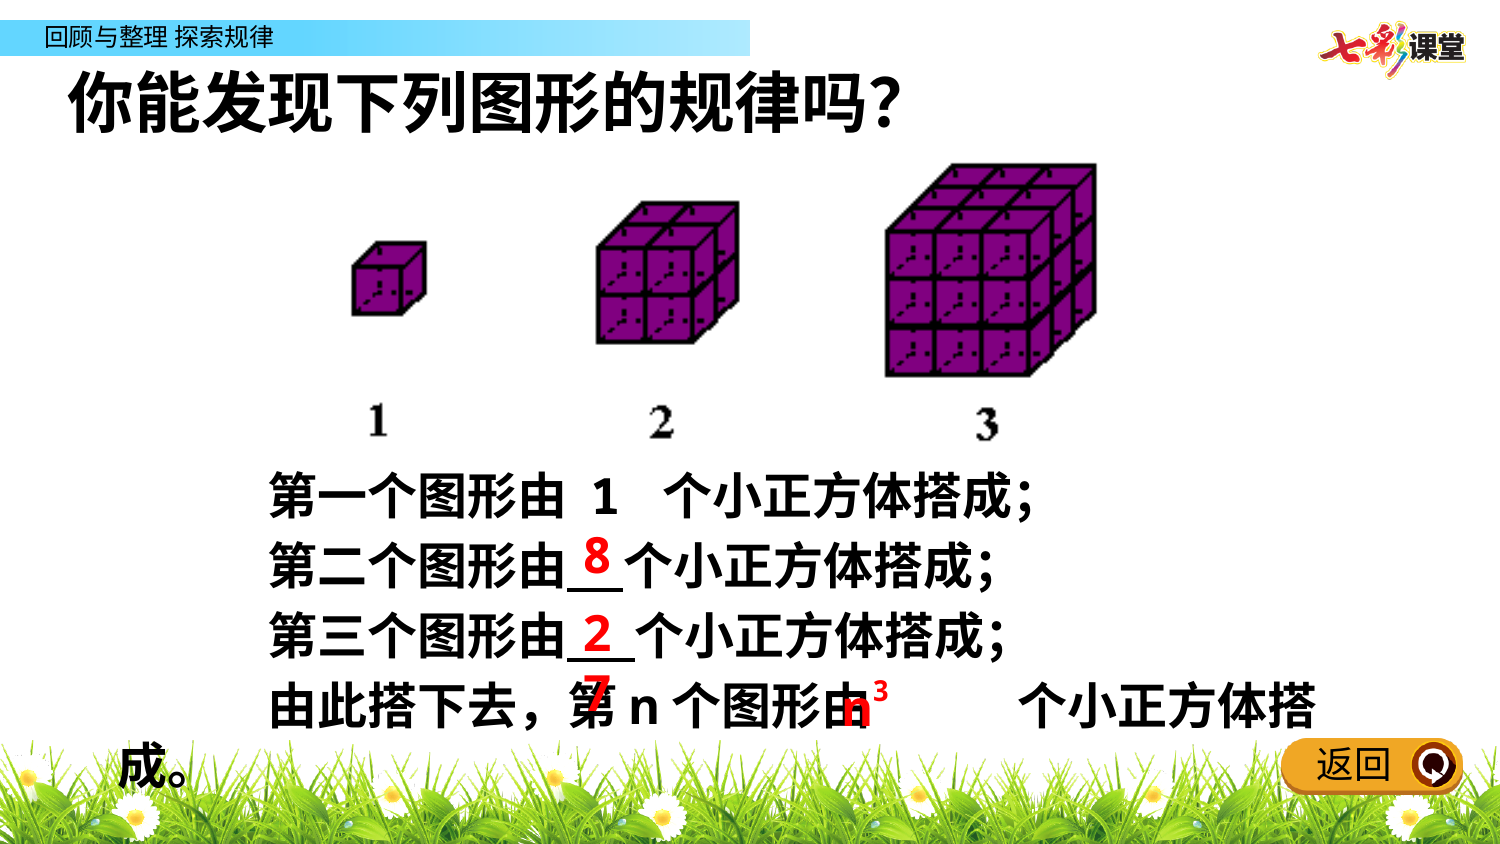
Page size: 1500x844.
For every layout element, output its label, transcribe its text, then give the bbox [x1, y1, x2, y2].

text_box 8 [567, 516, 656, 591]
text_box 你能发现下列图形的规律吗？ [53, 67, 1034, 135]
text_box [324, 149, 1116, 446]
picture [0, 740, 1500, 844]
text_box 27 [567, 594, 656, 729]
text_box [1281, 733, 1464, 795]
picture [1316, 20, 1468, 80]
text_box n3 [827, 665, 916, 744]
text_box 第一个图形由 1 个小正方体搭成； 第二个图形由 个小正方体搭成； 第三个图形由 个小正方体搭成； 由此搭下去，第n个图形由 个小正方体搭成。 [102, 457, 1353, 758]
